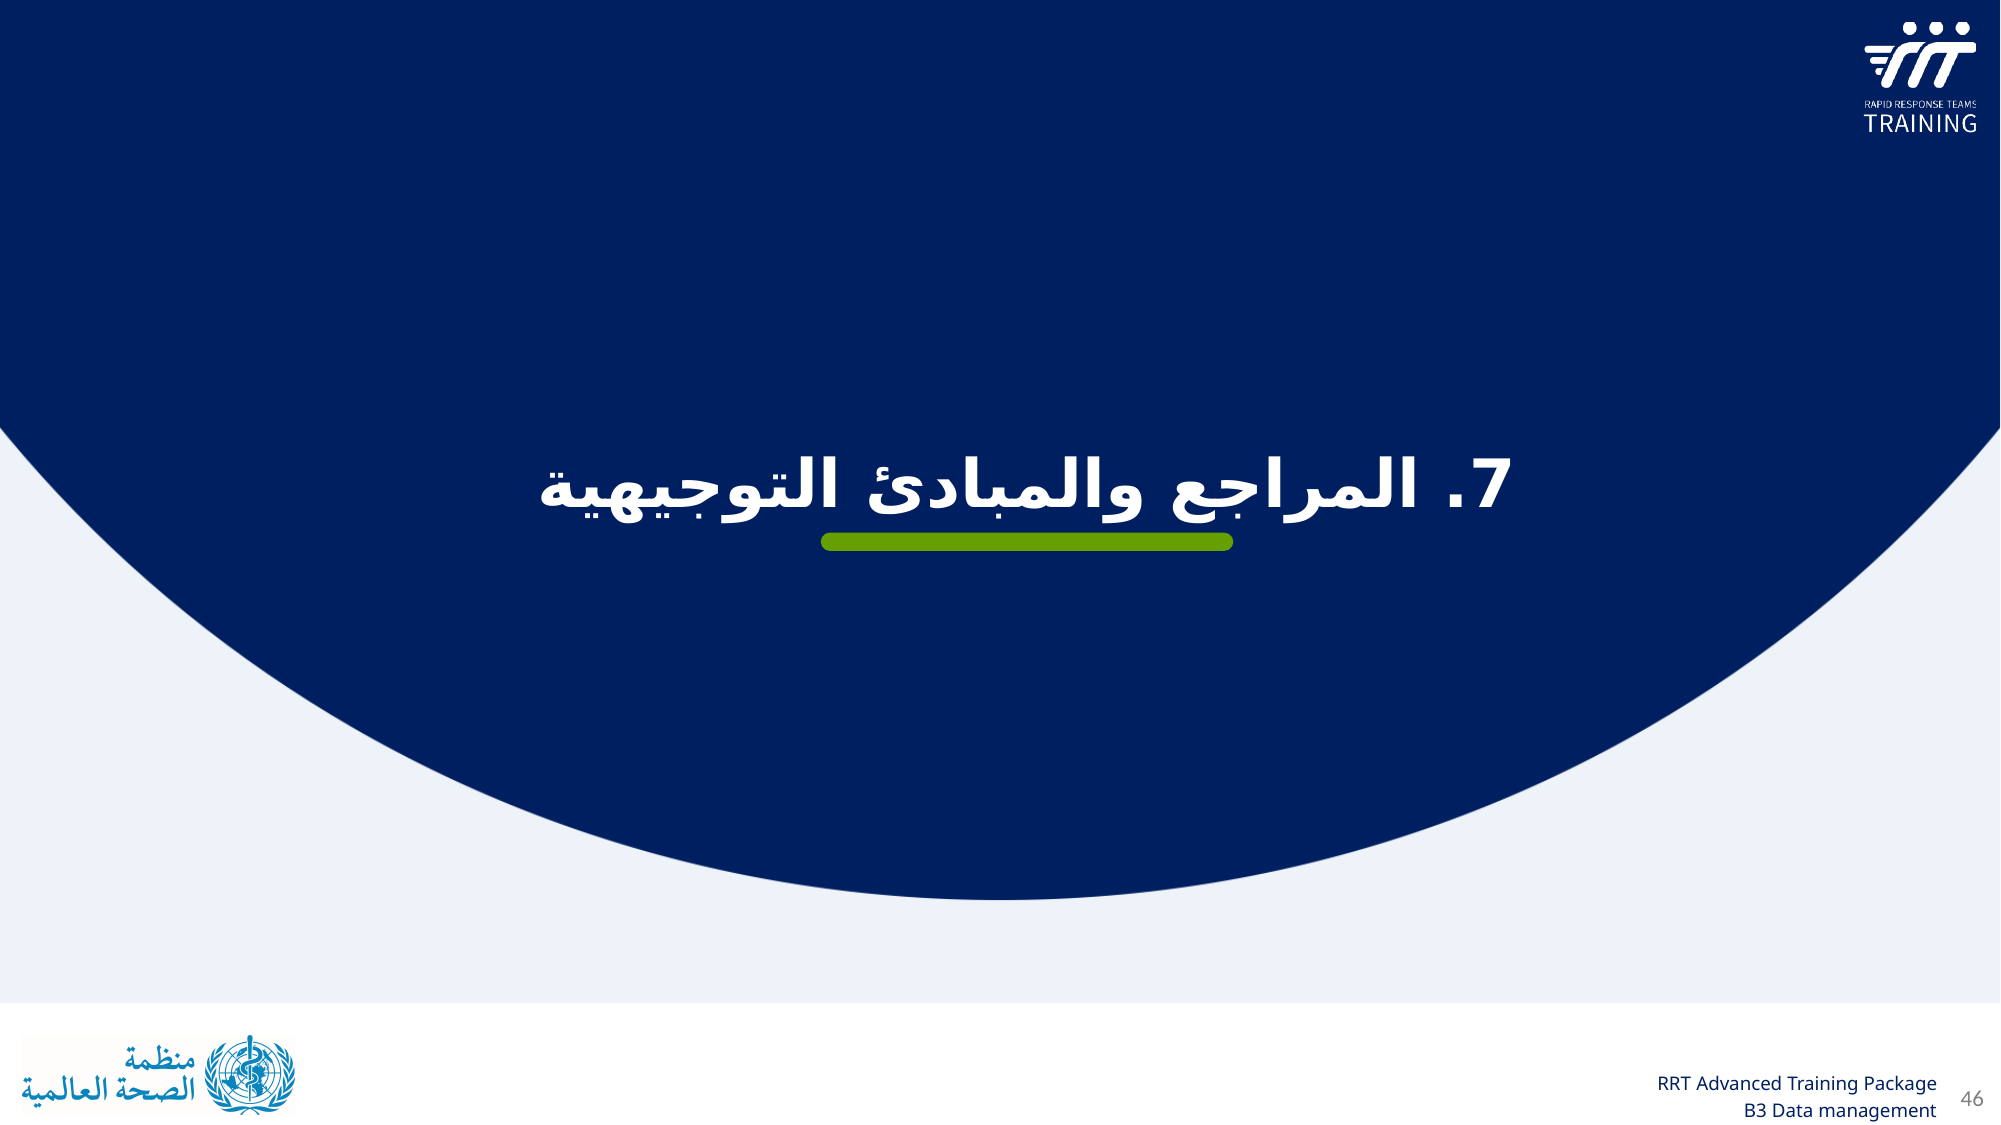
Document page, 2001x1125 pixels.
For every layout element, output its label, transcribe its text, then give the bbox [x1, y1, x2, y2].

picture [252, 1050, 258, 1059]
picture [22, 1035, 295, 1115]
picture [0, 0, 2001, 1003]
list 7. المراجع والمبادئ التوجيهية [95, 322, 1959, 631]
